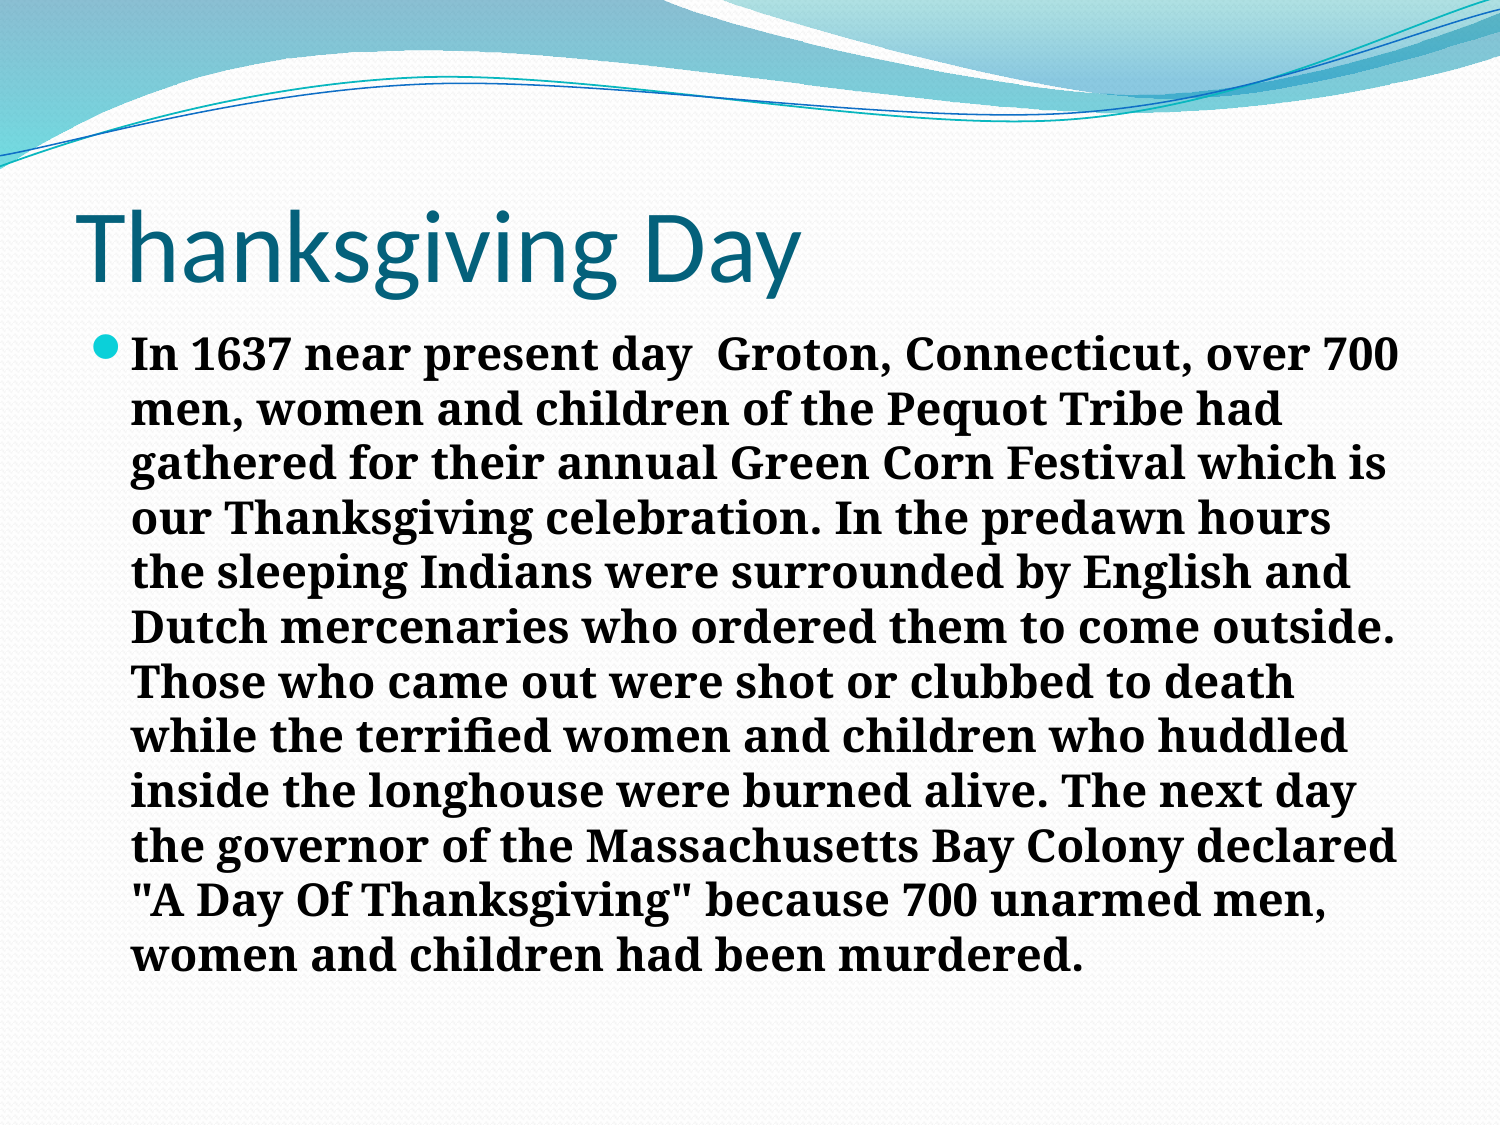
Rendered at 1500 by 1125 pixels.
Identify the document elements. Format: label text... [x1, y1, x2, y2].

title Thanksgiving Day [75, 115, 1425, 303]
list In 1637 near present day Groton, Connecticut, over 700 men, women and children of the Pequot Tribe had gathered for their annual Green Corn Festival which is our Thanksgiving celebration. In the predawn hours the sleeping Indians were surrounded by English and Dutch mercenaries who ordered them to come outside. Those who came out were shot or clubbed to death while the terrified women and children who huddled inside the longhouse were burned alive. The next day the governor of the Massachusetts Bay Colony declared "A Day Of Thanksgiving" because 700 unarmed men, women and children had been murdered. [75, 317, 1425, 1038]
